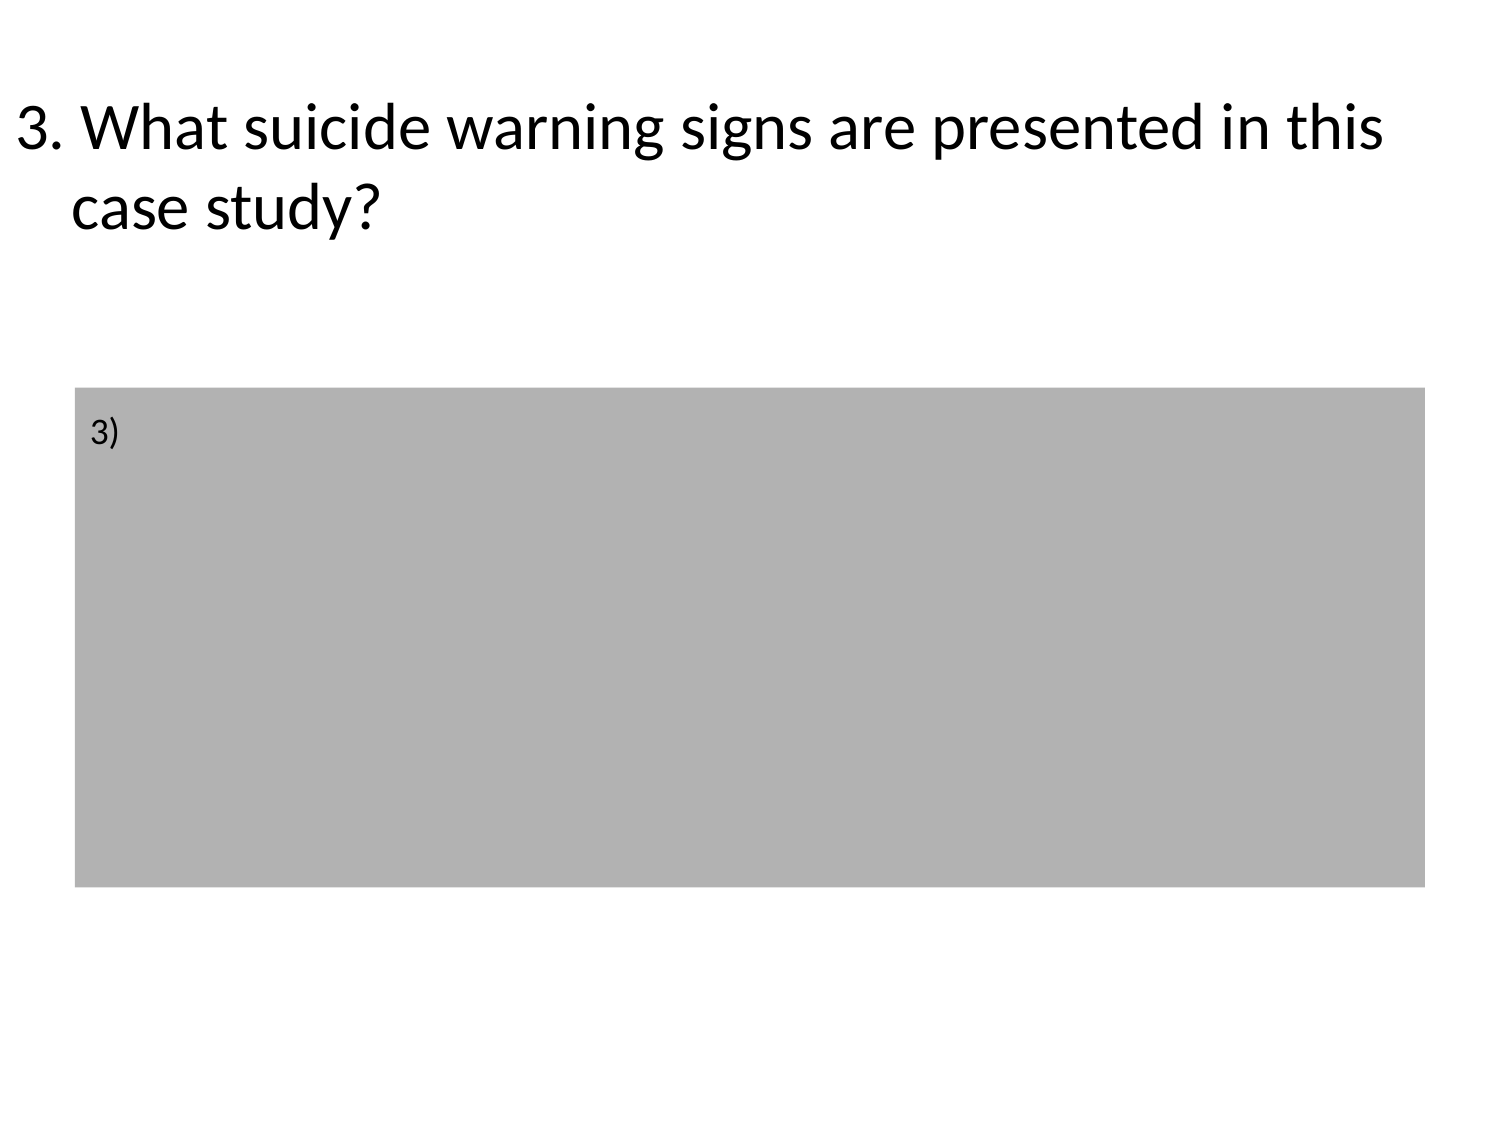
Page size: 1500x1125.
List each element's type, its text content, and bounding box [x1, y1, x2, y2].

text_box 3) [74, 399, 1413, 460]
list 3. What suicide warning signs are presented in this case study? [0, 75, 1500, 1005]
text_box [73, 385, 1427, 890]
